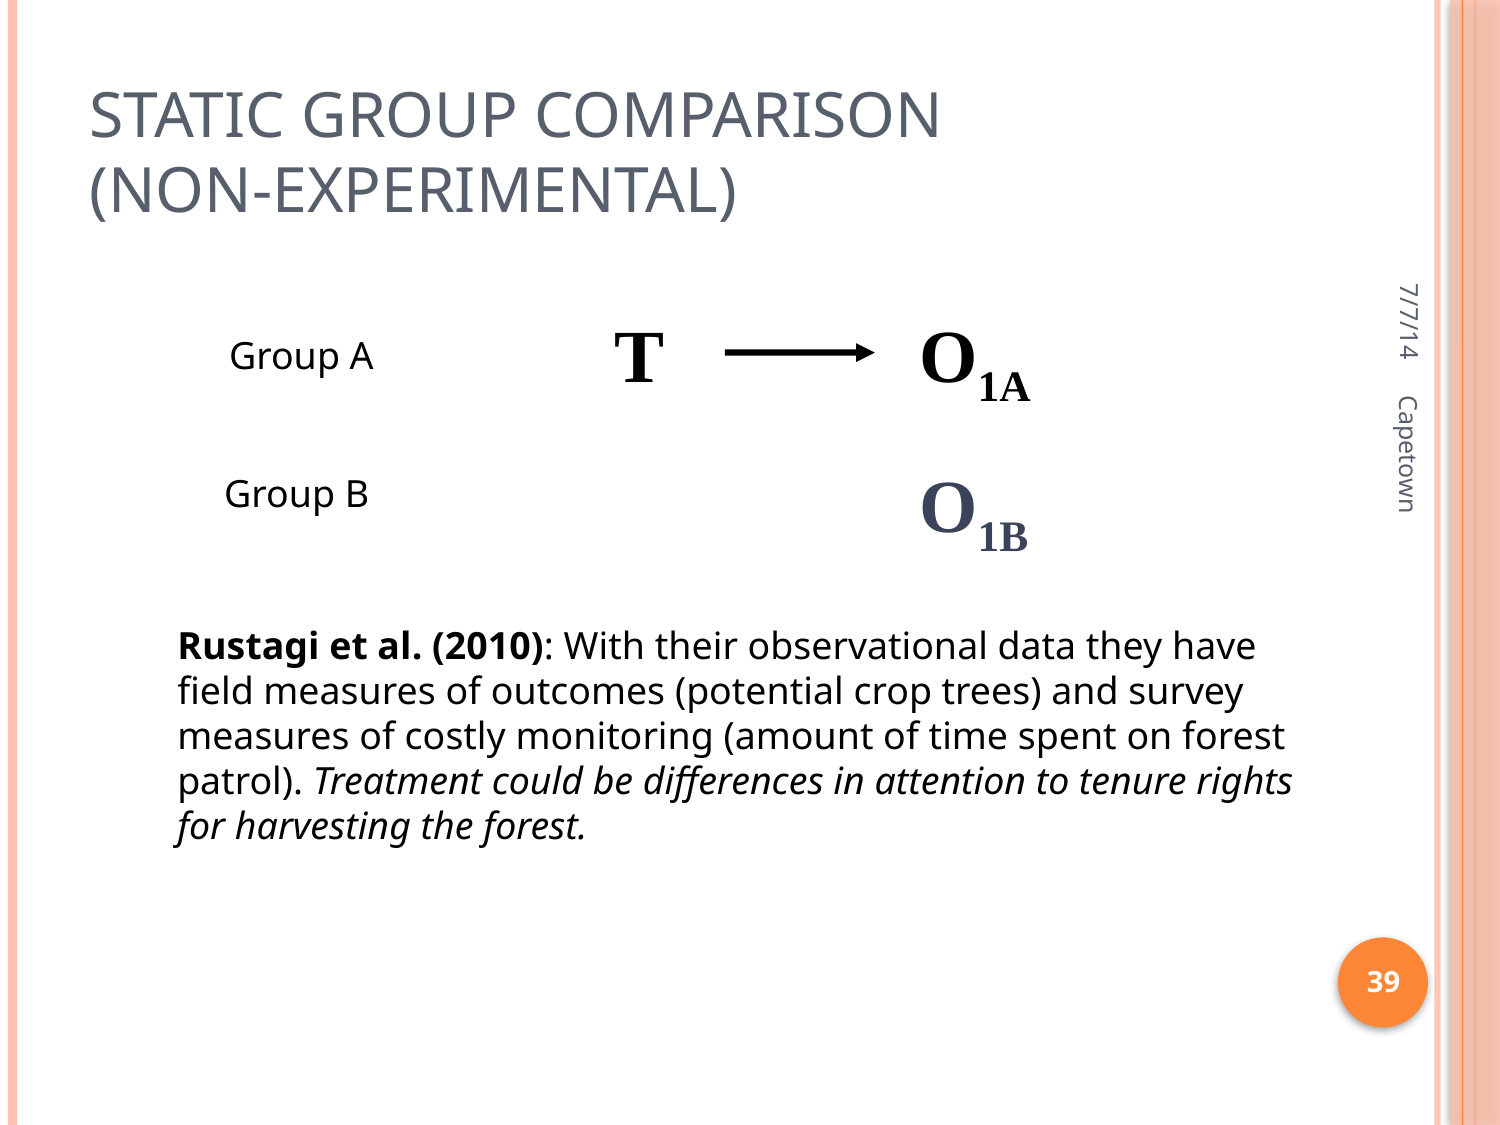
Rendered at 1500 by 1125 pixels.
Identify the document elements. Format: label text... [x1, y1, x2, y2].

title Static Group Comparison (non-experimental) [75, 45, 1300, 233]
footer Capetown [1379, 380, 1440, 906]
text_box [724, 346, 875, 359]
slide_number 39 [1333, 940, 1434, 1027]
text_box T [599, 299, 680, 405]
text_box O1A [904, 299, 1046, 418]
text_box Rustagi et al. (2010): With their observational data they have field measures of outcomes (potential crop trees) and survey measures of costly monitoring (amount of time spent on forest patrol). Treatment could be differences in attention to tenure rights for harvesting the forest. [162, 614, 1329, 855]
text_box O1B [904, 449, 1044, 568]
text_box Group B [209, 462, 394, 523]
text_box Group A [214, 324, 389, 385]
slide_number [1378, 43, 1442, 374]
